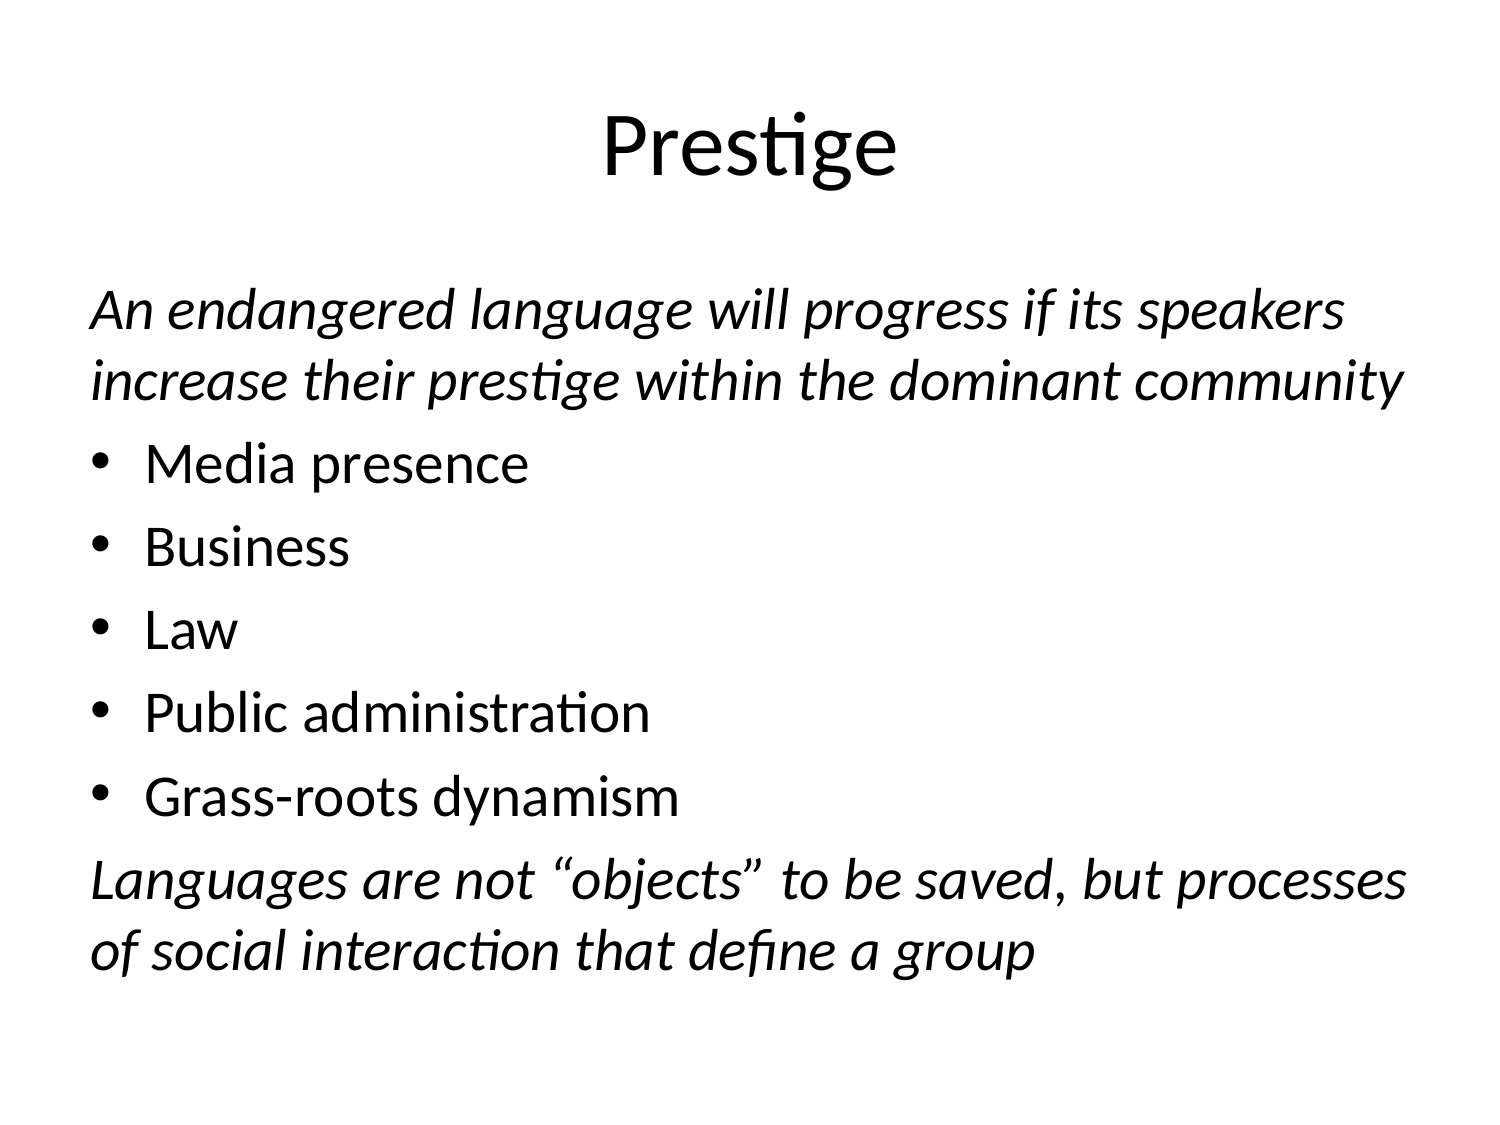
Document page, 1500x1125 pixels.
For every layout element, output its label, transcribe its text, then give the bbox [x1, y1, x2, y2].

title Prestige [75, 45, 1425, 233]
list An endangered language will progress if its speakers increase their prestige within the dominant community Media presence Business Law Public administration Grass-roots dynamism Languages are not “objects” to be saved, but processes of social interaction that define a group [75, 262, 1425, 1061]
